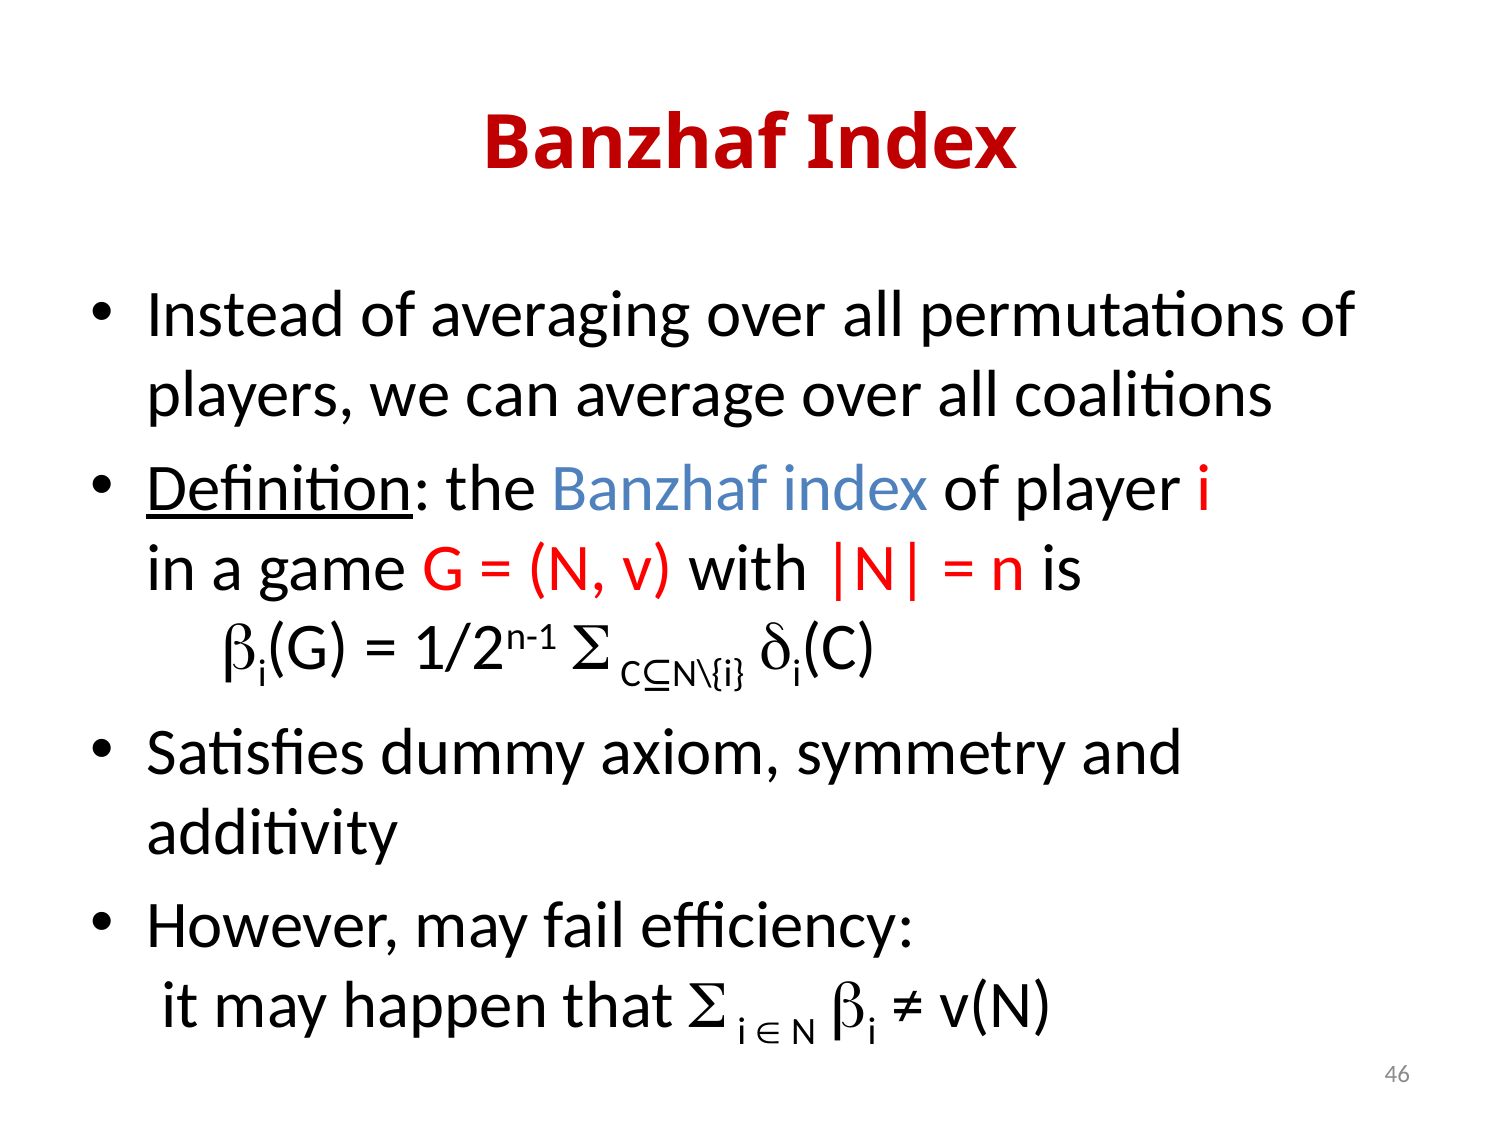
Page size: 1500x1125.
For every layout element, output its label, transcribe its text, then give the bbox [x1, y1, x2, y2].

slide_number 46 [1074, 1042, 1425, 1103]
list Instead of averaging over all permutations of players, we can average over all coalitions Definition: the Banzhaf index of player i in a game G = (N, v) with |N| = n is bi(G) = 1/2n-1 S C⊆N\{i} di(C) Satisfies dummy axiom, symmetry and additivity However, may fail efficiency: it may happen that S i  N bi ≠ v(N) [75, 262, 1425, 1083]
title Banzhaf Index [75, 45, 1425, 233]
